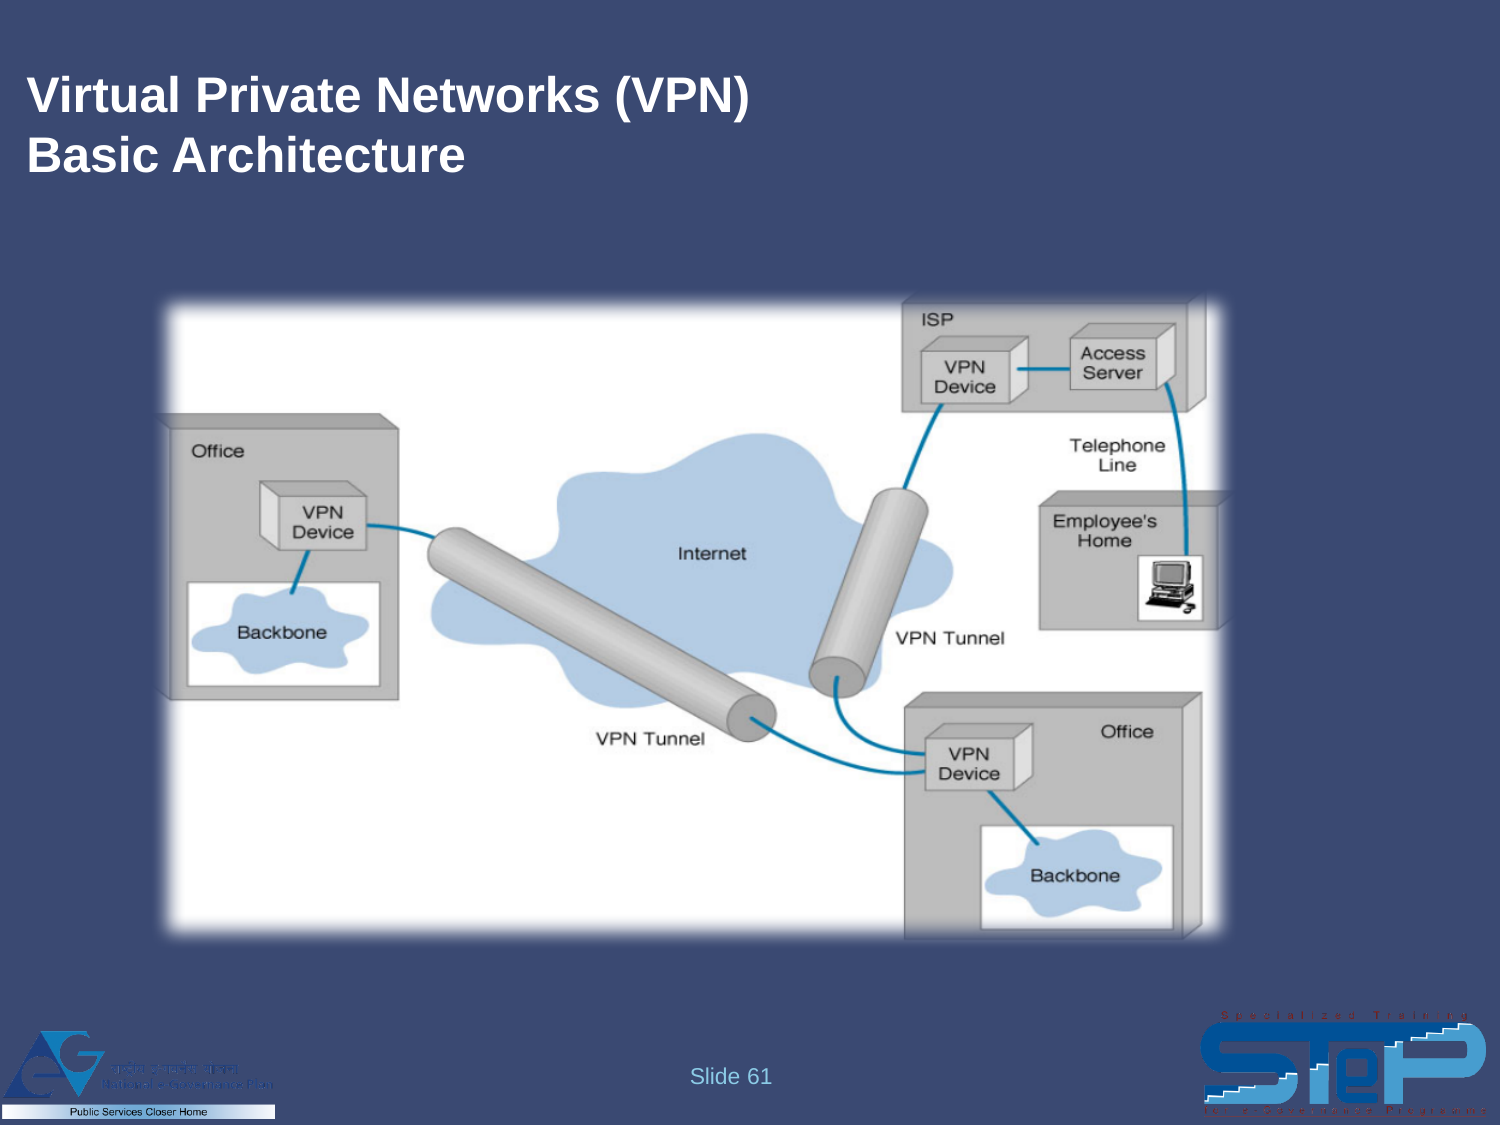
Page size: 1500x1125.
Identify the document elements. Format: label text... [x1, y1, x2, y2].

picture [2, 1031, 275, 1119]
title Virtual Private Networks (VPN) Basic Architecture [26, 61, 1472, 187]
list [149, 286, 1238, 951]
picture [1200, 1011, 1486, 1117]
